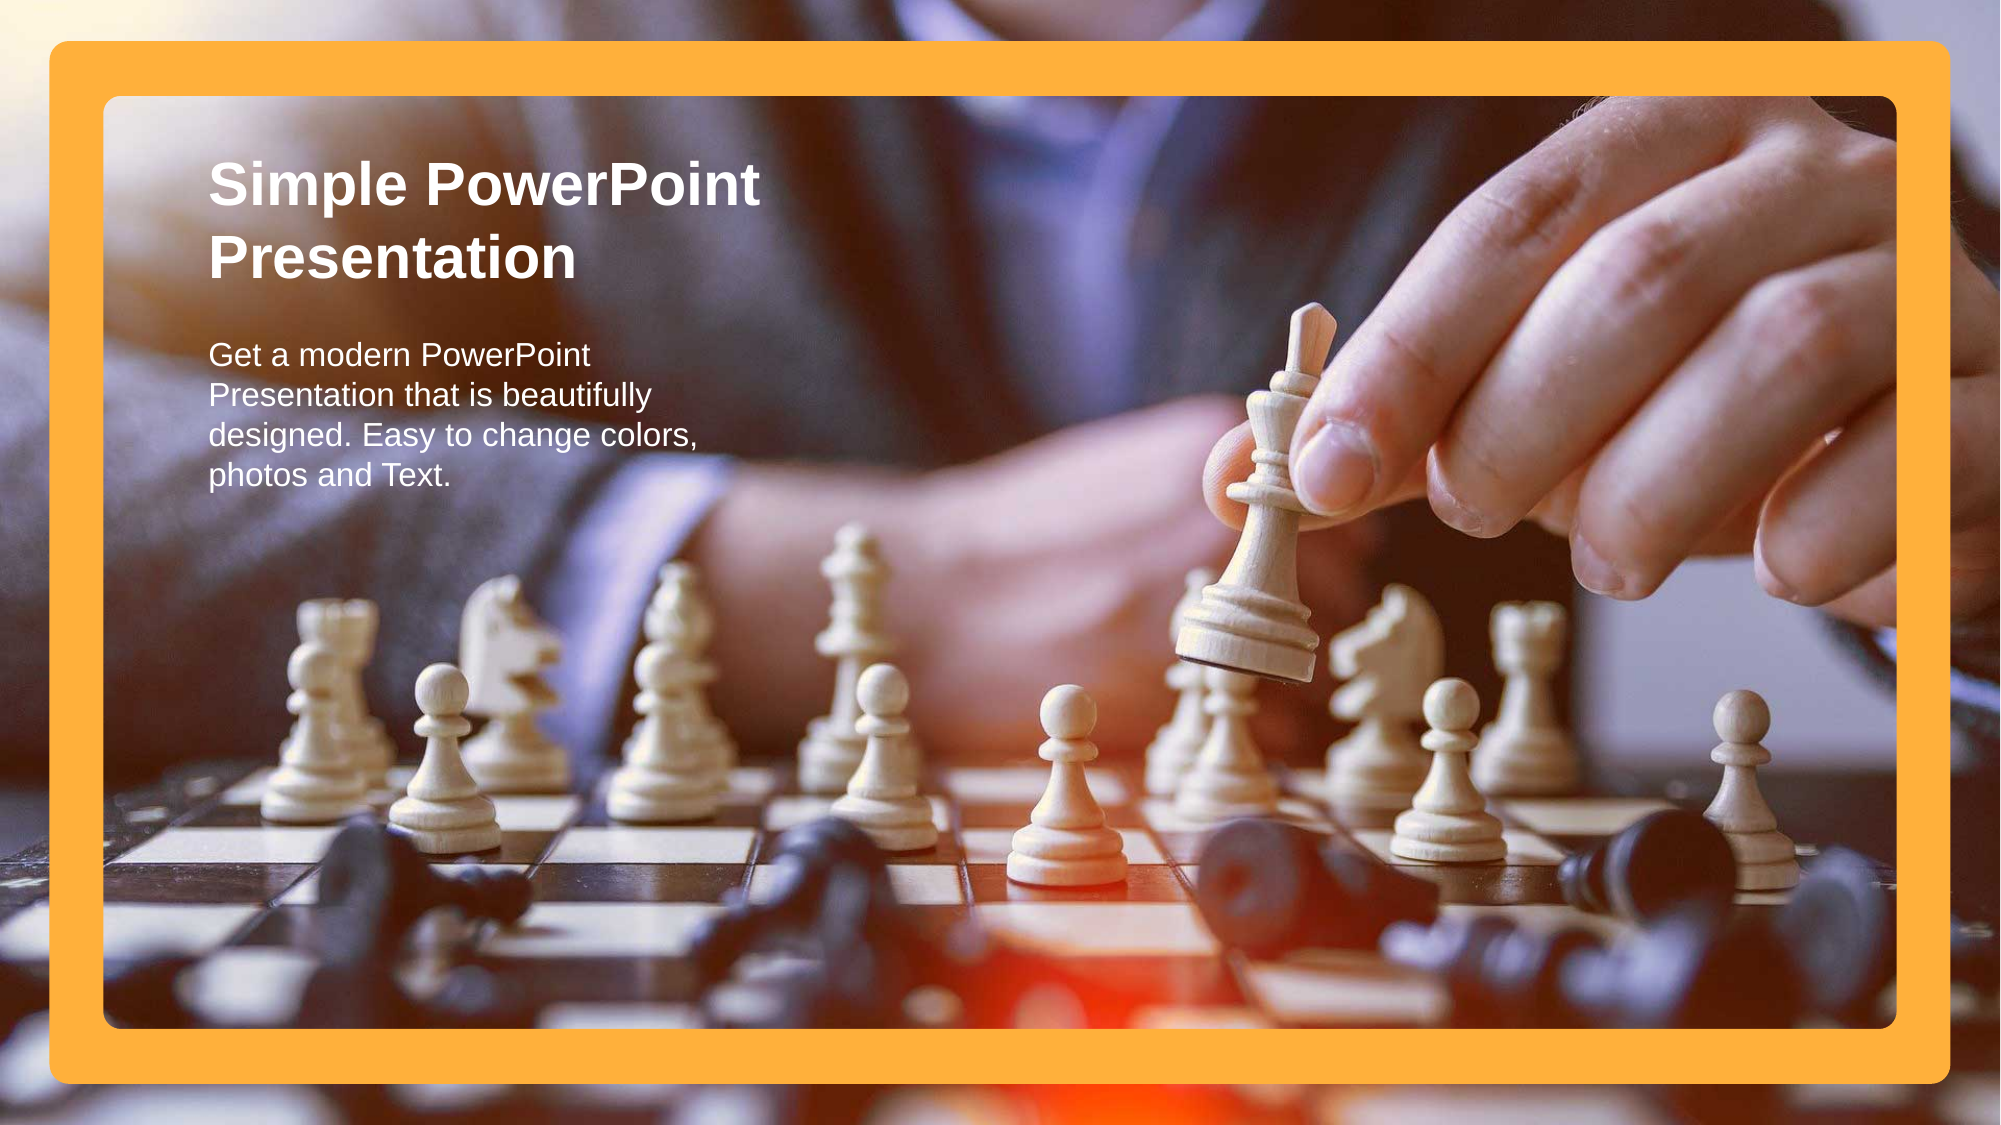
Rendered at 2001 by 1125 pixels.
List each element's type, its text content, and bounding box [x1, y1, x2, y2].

text_box Get a modern PowerPoint Presentation that is beautifully designed. Easy to change colors, photos and Text. [193, 325, 804, 501]
text_box Simple PowerPoint Presentation [193, 137, 804, 299]
text_box [48, 40, 1952, 1085]
picture [0, 0, 2001, 1125]
